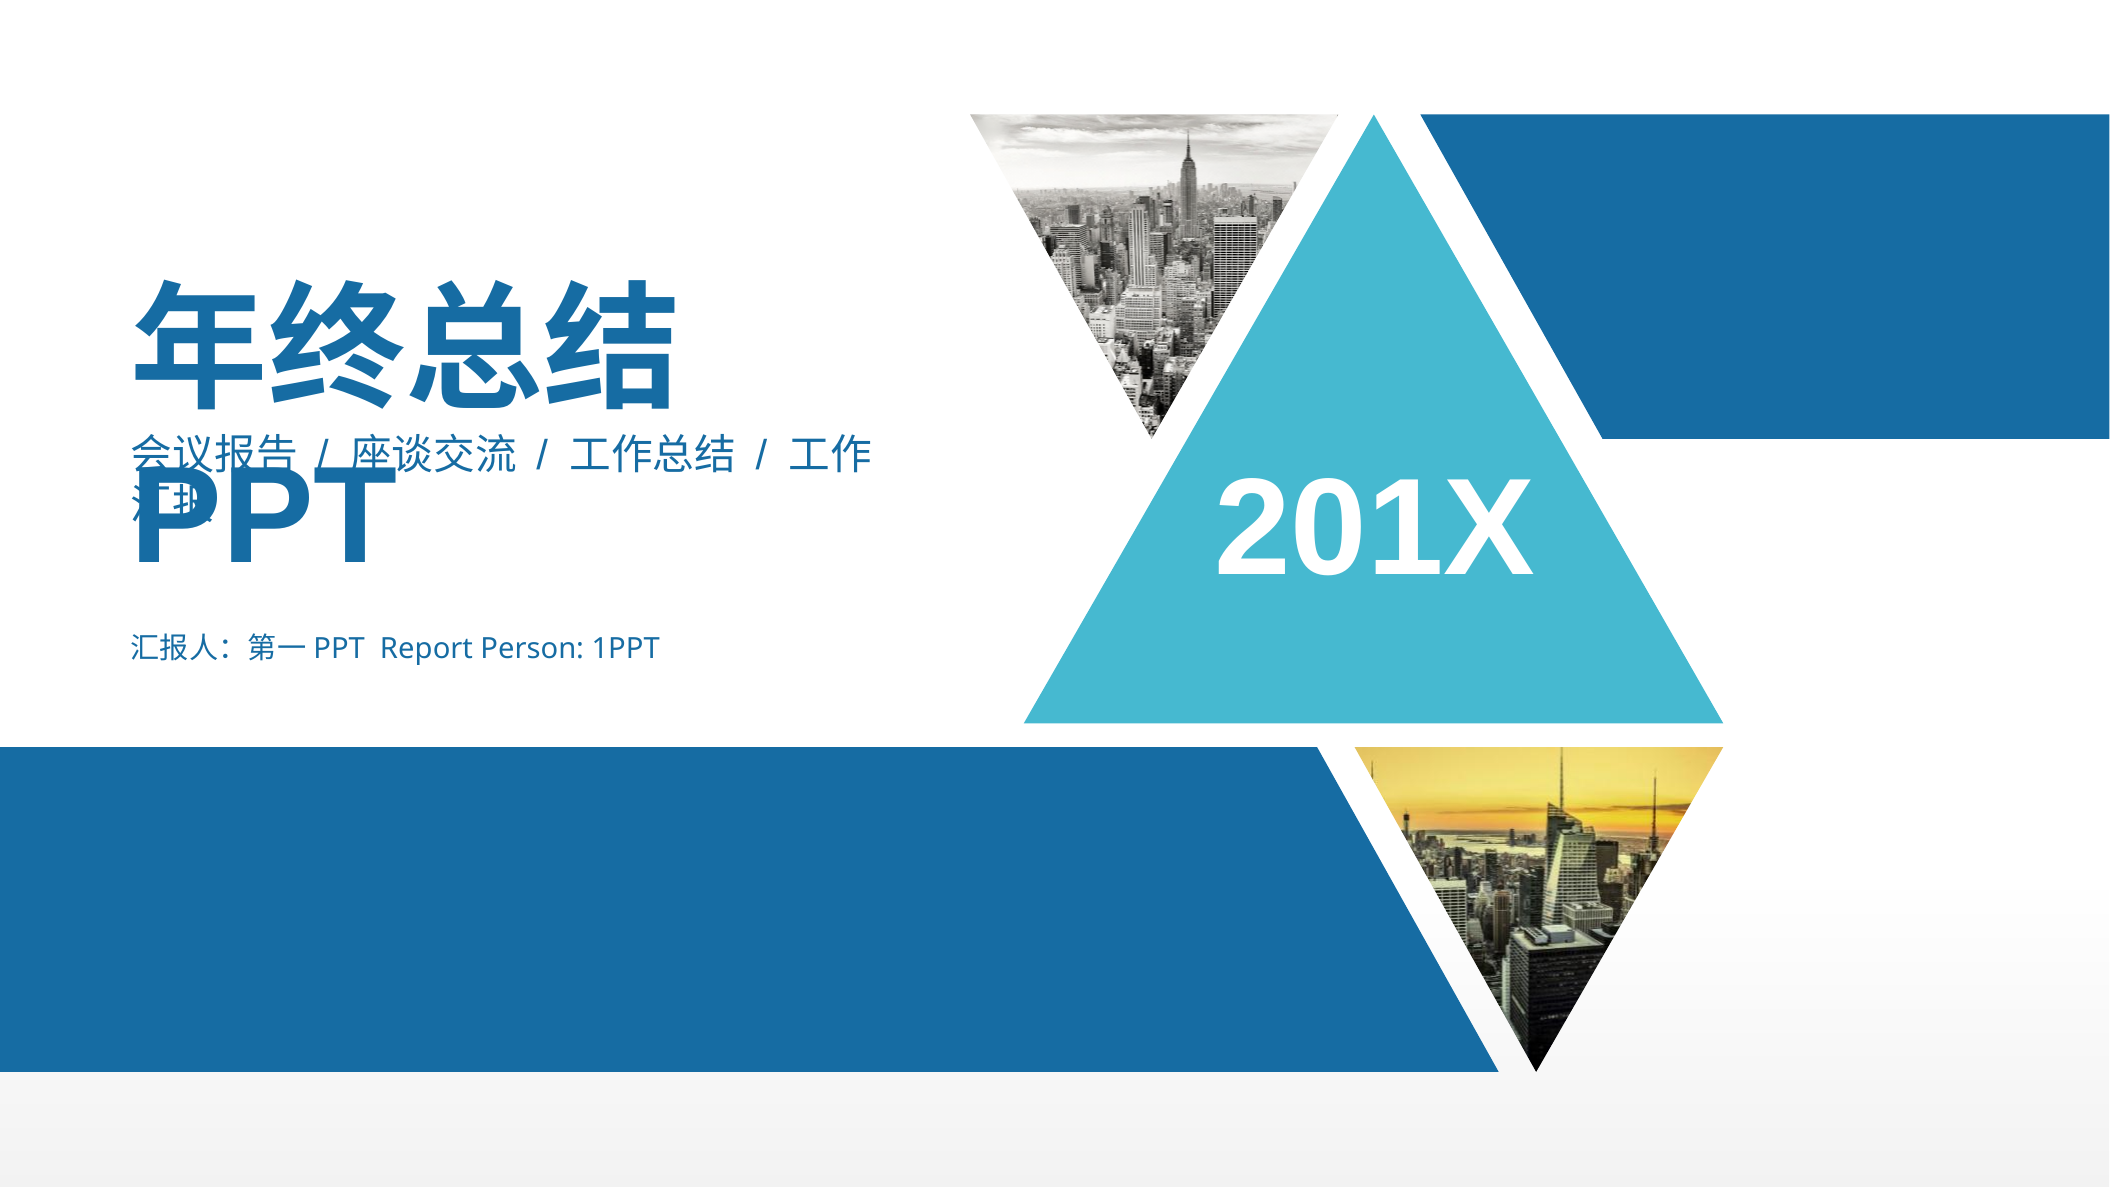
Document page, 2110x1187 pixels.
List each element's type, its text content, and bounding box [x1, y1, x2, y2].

text_box [1023, 114, 1724, 724]
text_box [1354, 747, 1724, 1072]
text_box [1420, 114, 2110, 439]
text_box [0, 747, 1499, 1072]
text_box 201X [1206, 437, 1544, 603]
text_box 汇报人：第一PPT Report Person: 1PPT [130, 629, 767, 665]
text_box [970, 114, 1339, 439]
text_box 年终总结PPT [130, 260, 971, 590]
